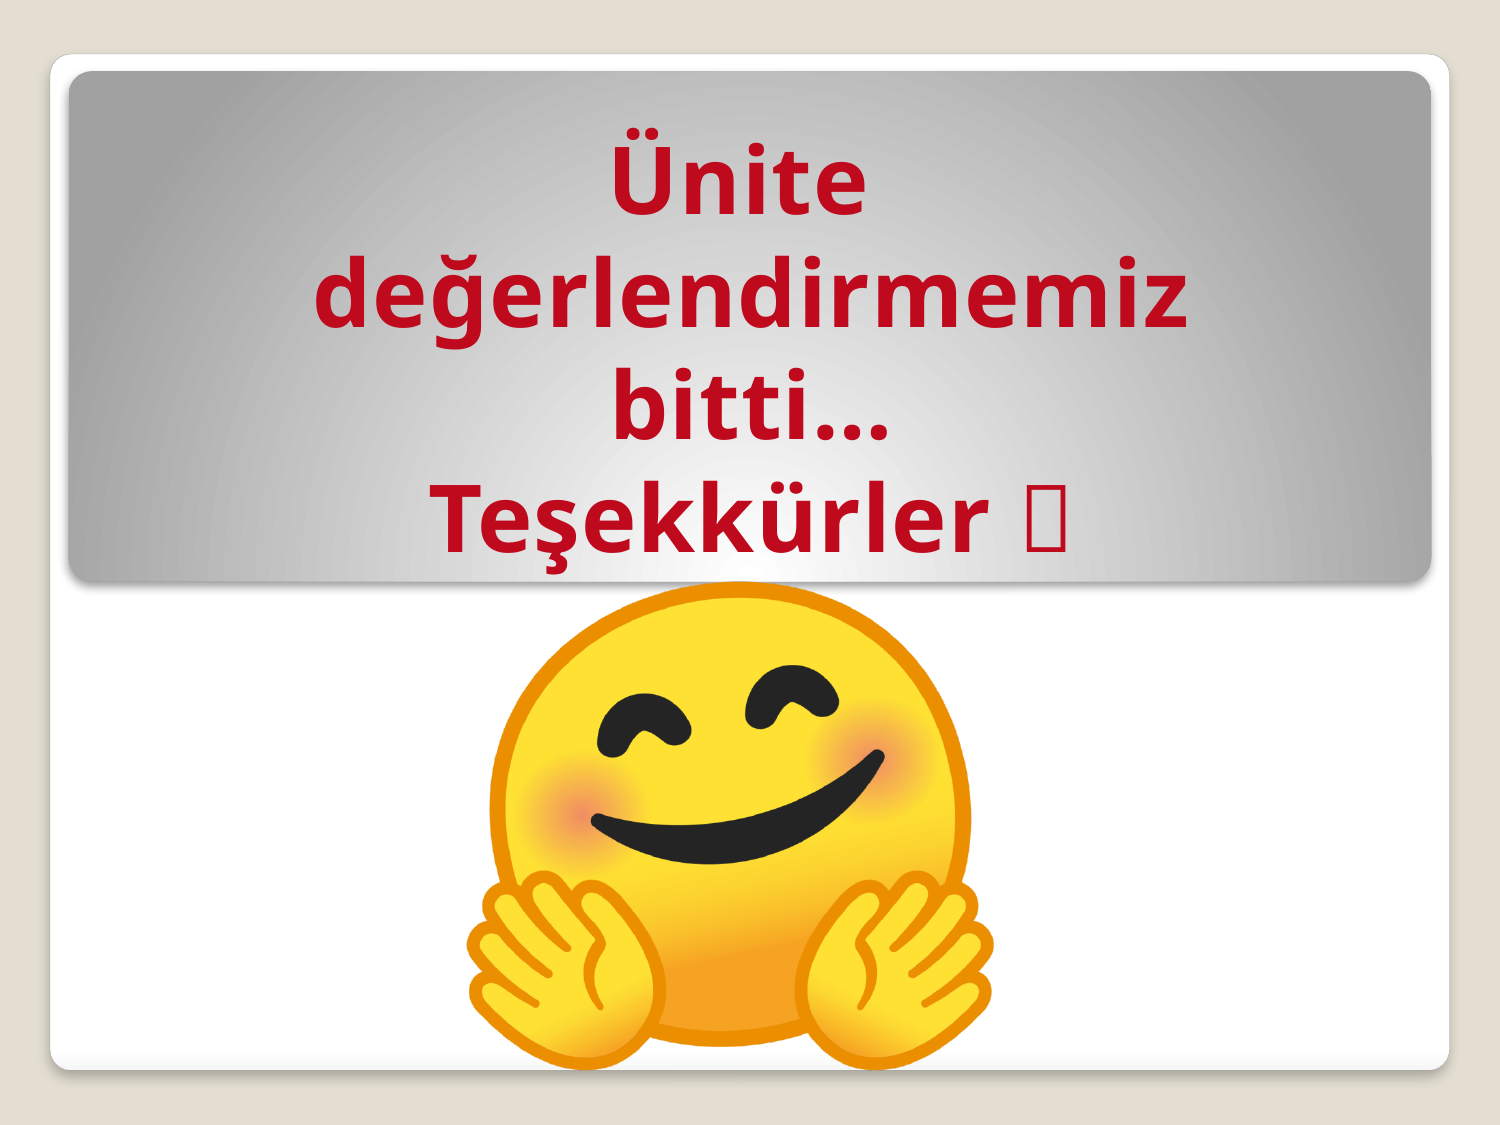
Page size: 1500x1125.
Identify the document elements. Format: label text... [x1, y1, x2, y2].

picture [454, 538, 1006, 1090]
text_box Ünite değerlendirmemiz bitti… Teşekkürler  [297, 113, 1206, 579]
